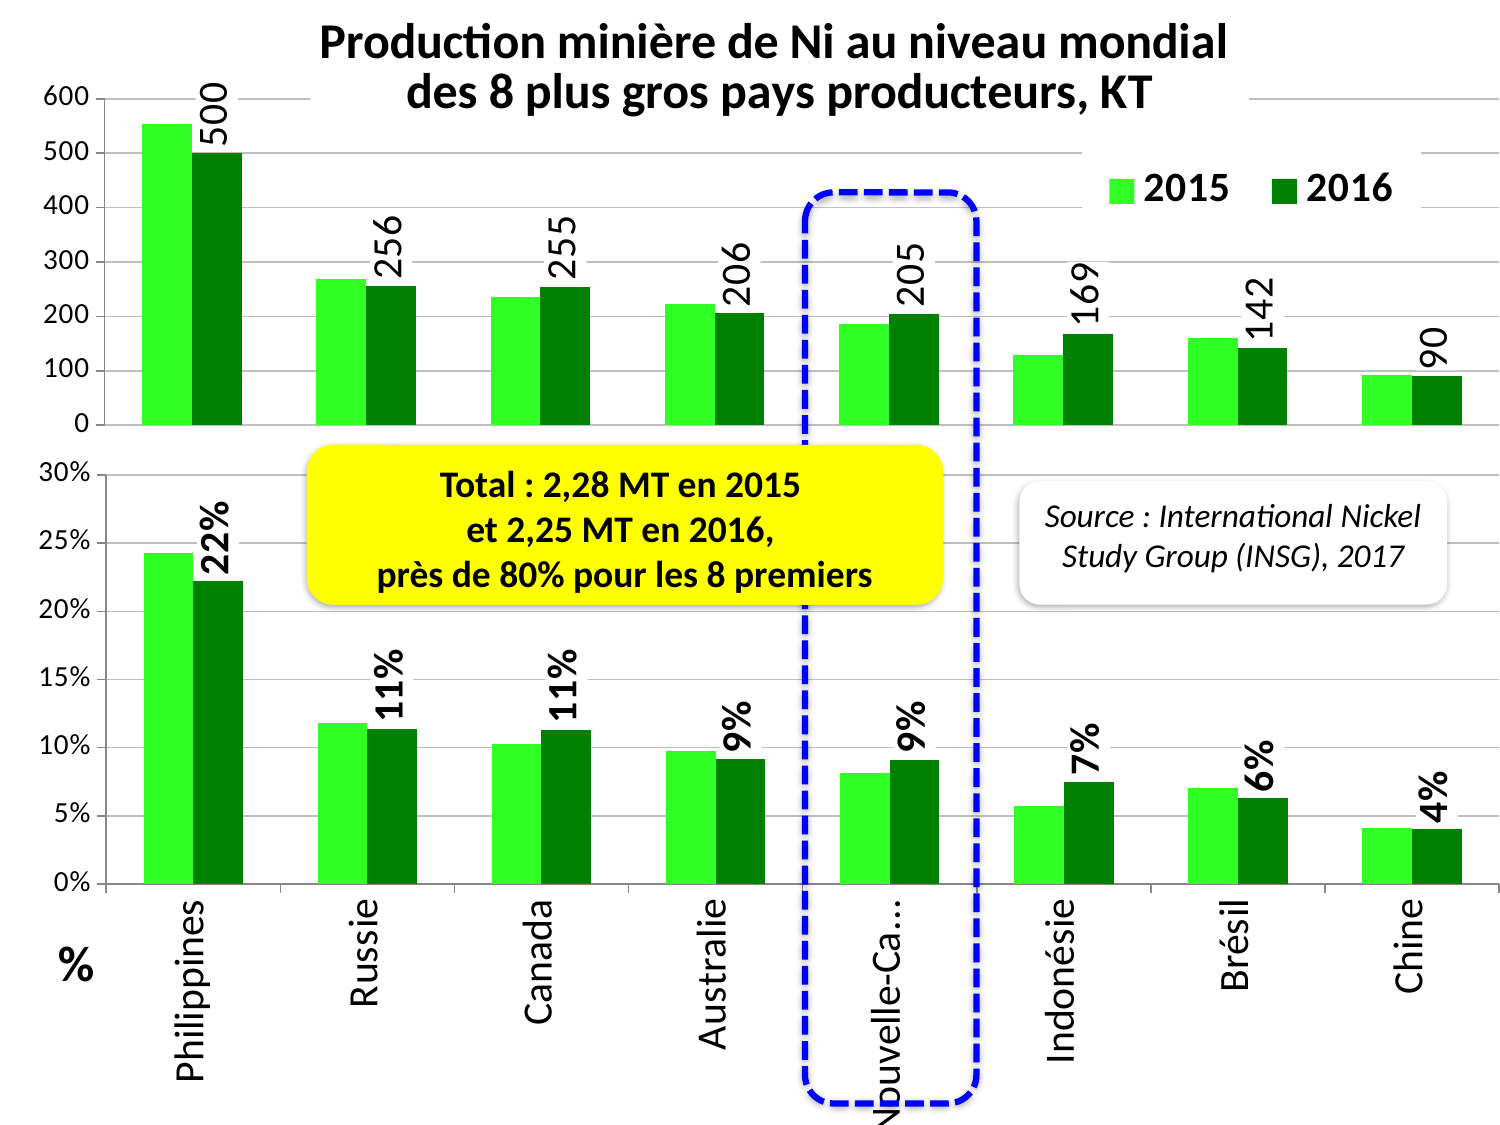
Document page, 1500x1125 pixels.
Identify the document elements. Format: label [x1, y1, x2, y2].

chart [0, 6, 1500, 1125]
